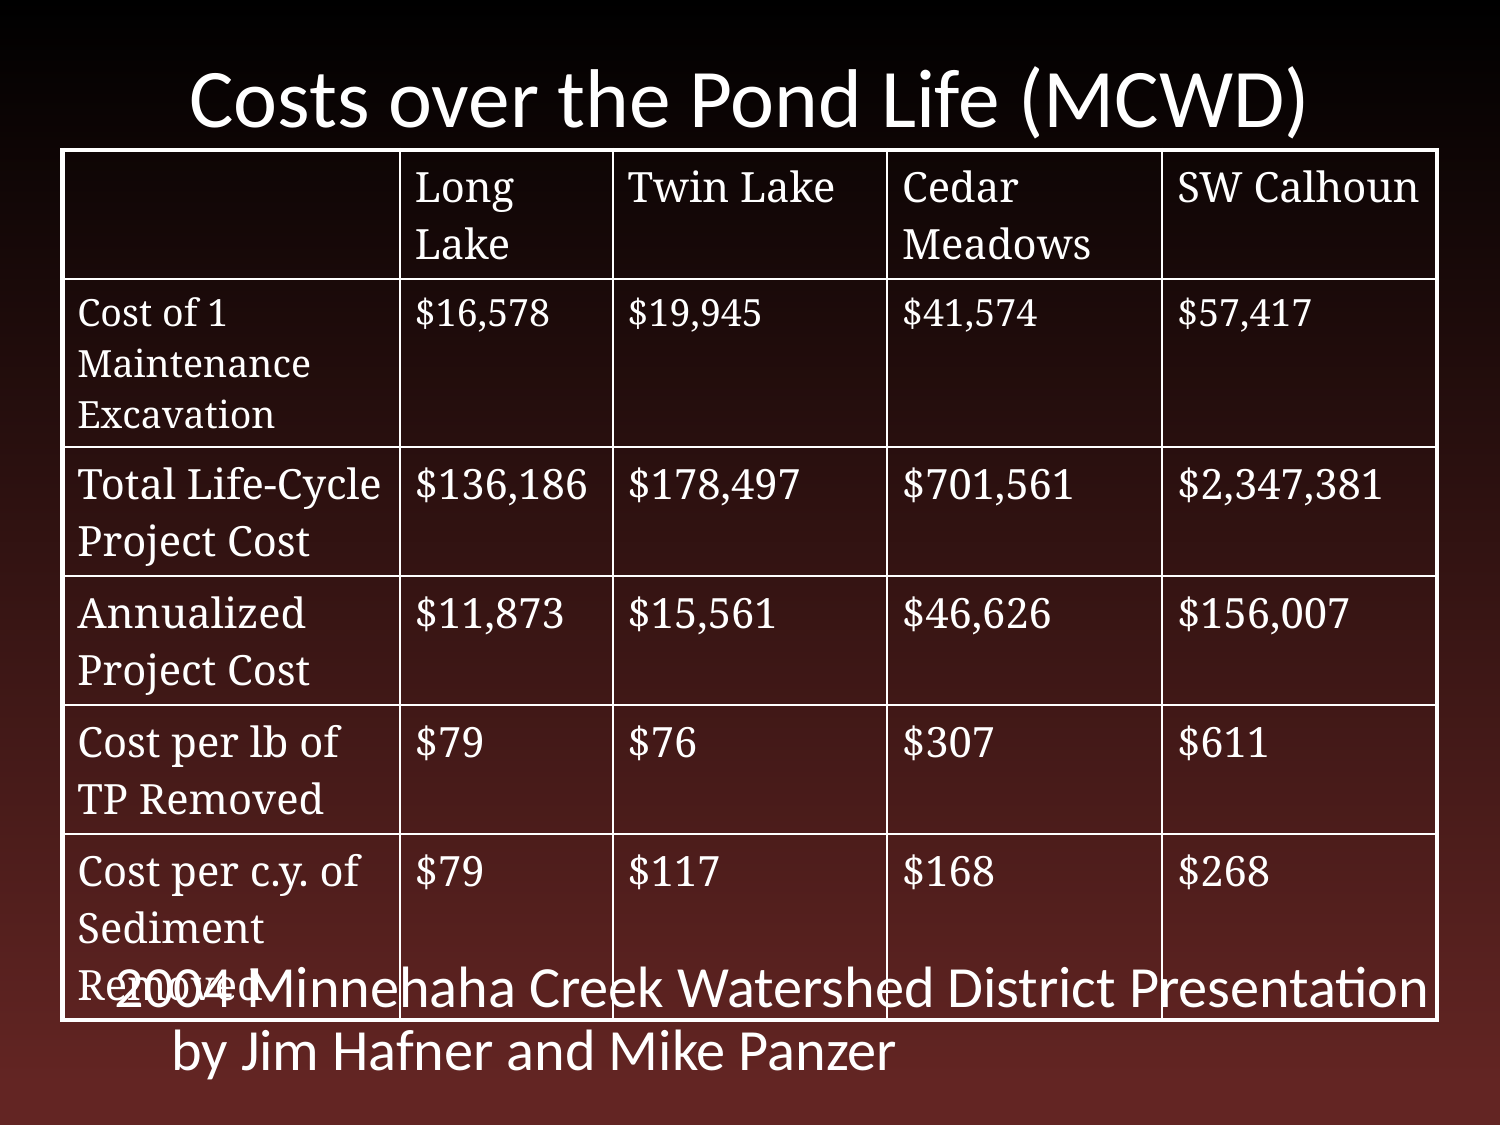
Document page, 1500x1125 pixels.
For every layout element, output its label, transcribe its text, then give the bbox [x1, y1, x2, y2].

table_cell $79 [401, 706, 612, 833]
table_cell $16,578 [401, 280, 612, 446]
table_cell $178,497 [614, 448, 886, 575]
table_cell Cost per c.y. of Sediment Removed [65, 835, 399, 1018]
table_cell Cost per lb of TP Removed [65, 706, 399, 833]
table_header SW Calhoun [1163, 152, 1435, 278]
table_cell $168 [888, 835, 1161, 1018]
table_cell $57,417 [1163, 280, 1435, 446]
table_cell Total Life-Cycle Project Cost [65, 448, 399, 575]
table_cell $46,626 [888, 577, 1161, 704]
table_header Long Lake [401, 152, 612, 278]
table_cell $307 [888, 706, 1161, 833]
table_header Cedar Meadows [888, 152, 1161, 278]
table_cell Annualized Project Cost [65, 577, 399, 704]
list 2004 Minnehaha Creek Watershed District Presentation by Jim Hafner and Mike Panzer [99, 950, 1450, 1100]
table_cell $701,561 [888, 448, 1161, 575]
table_cell $76 [614, 706, 886, 833]
table_cell $611 [1163, 706, 1435, 833]
table_cell $117 [614, 835, 886, 1018]
table_cell $156,007 [1163, 577, 1435, 704]
table_cell $136,186 [401, 448, 612, 575]
table_cell $11,873 [401, 577, 612, 704]
table_cell $2,347,381 [1163, 448, 1435, 575]
title Costs over the Pond Life (MCWD) [75, 0, 1425, 148]
table_cell $15,561 [614, 577, 886, 704]
table_header Twin Lake [614, 152, 886, 278]
table_cell $41,574 [888, 280, 1161, 446]
table_header [65, 152, 399, 278]
table_cell Cost of 1 Maintenance Excavation [65, 280, 399, 446]
table_cell $19,945 [614, 280, 886, 446]
table_cell $268 [1163, 835, 1435, 1018]
table_cell $79 [401, 835, 612, 1018]
